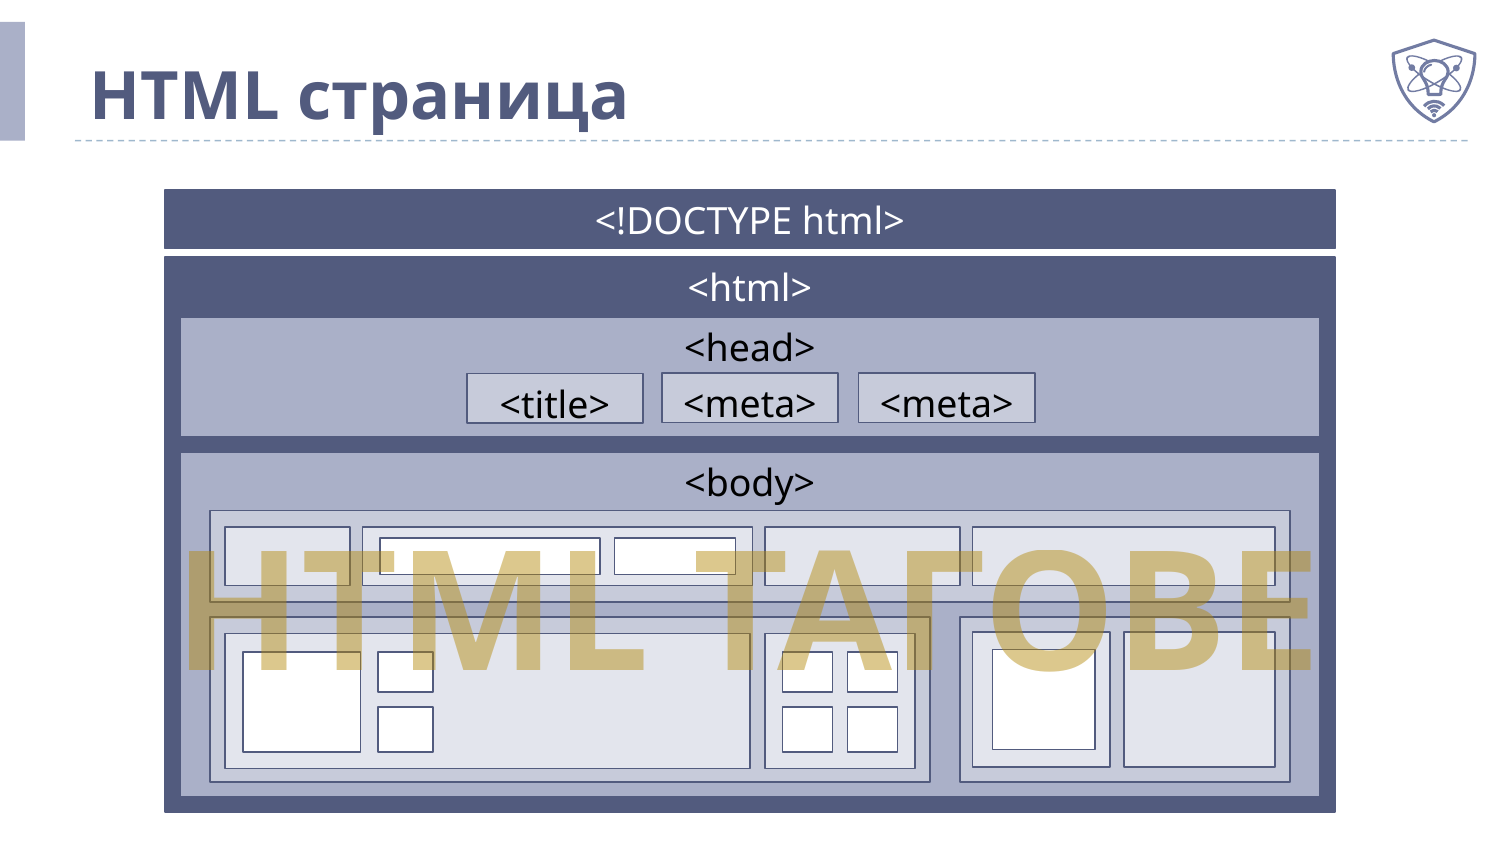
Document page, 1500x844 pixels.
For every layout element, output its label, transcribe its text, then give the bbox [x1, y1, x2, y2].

text_box <html> [163, 712, 1337, 813]
text_box [763, 712, 917, 770]
text_box [208, 712, 932, 783]
text_box [223, 712, 752, 770]
text_box <body> [178, 712, 1322, 798]
text_box [991, 712, 1097, 751]
text_box <html> [163, 255, 1337, 496]
text_box [846, 712, 899, 753]
text_box [971, 712, 1112, 768]
title HTML страница [75, 28, 1475, 141]
text_box HTML ТАГОВЕ [0, 496, 1500, 712]
text_box <meta> [857, 372, 1037, 424]
text_box <meta> [660, 372, 840, 424]
text_box <title> [465, 372, 645, 425]
text_box [781, 712, 834, 753]
text_box [1122, 712, 1277, 768]
text_box [377, 712, 435, 753]
text_box [242, 712, 362, 753]
text_box <!DOCTYPE html> [163, 188, 1337, 250]
text_box [958, 712, 1292, 783]
text_box <body> [178, 450, 1322, 496]
text_box <head> [178, 315, 1322, 438]
